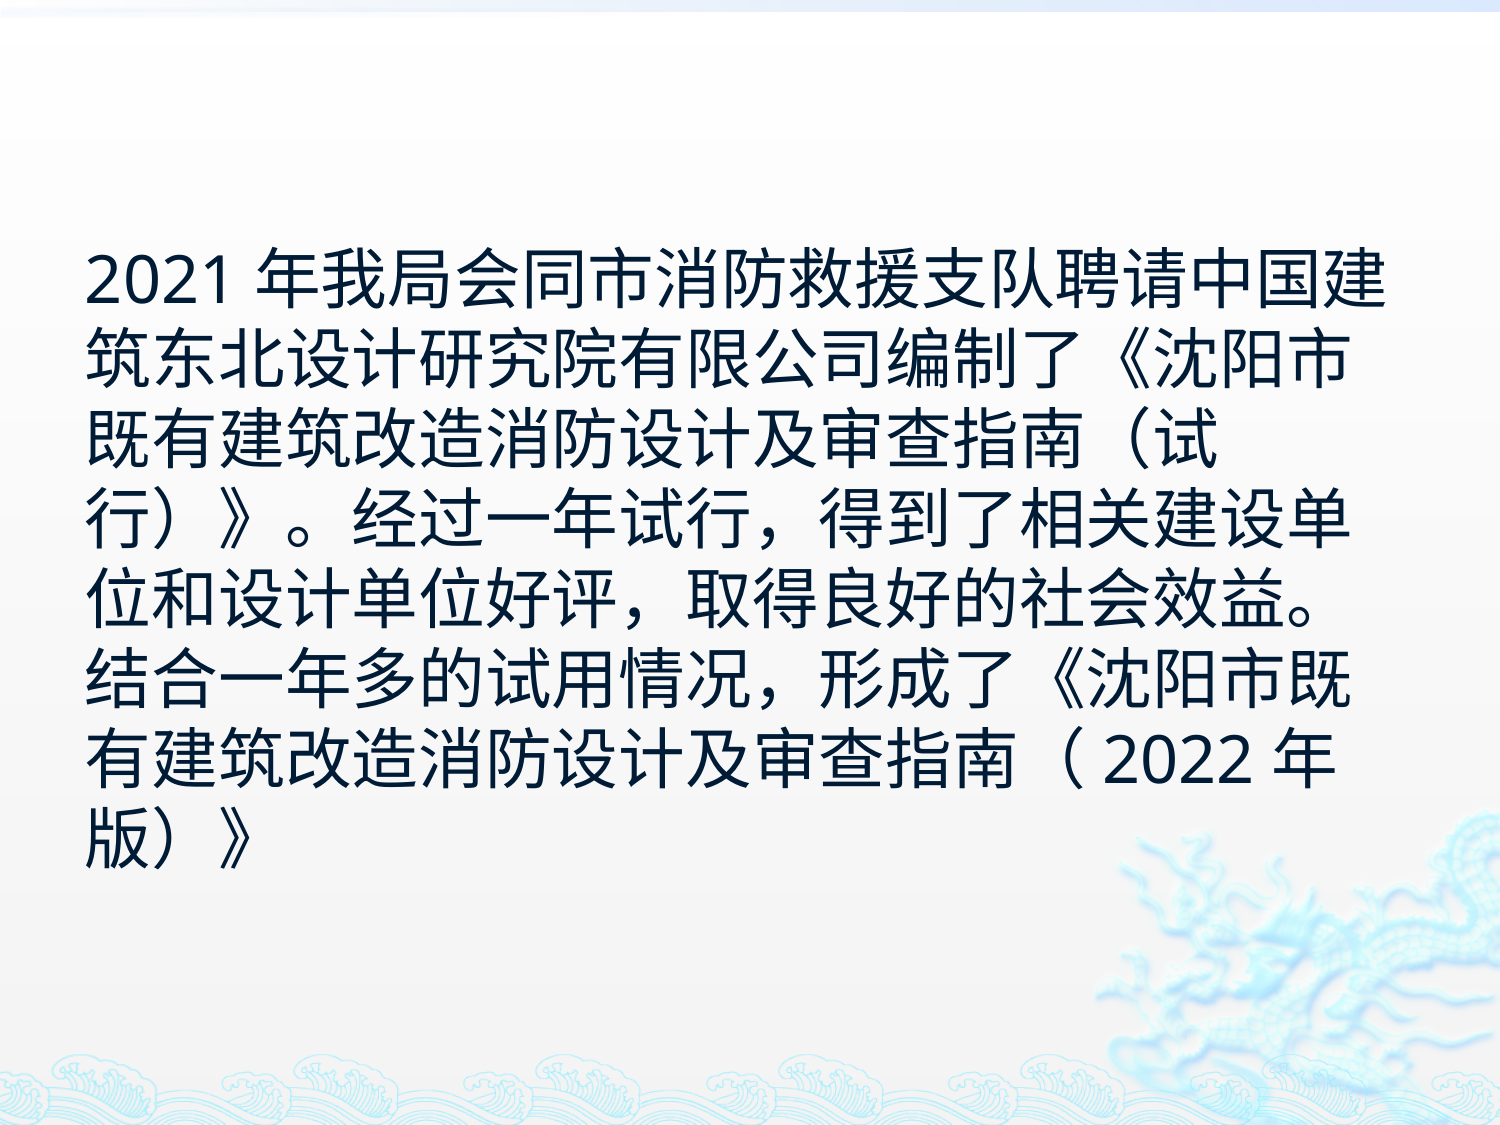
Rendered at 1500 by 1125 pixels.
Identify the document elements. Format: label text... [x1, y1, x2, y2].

title 2021年我局会同市消防救援支队聘请中国建筑东北设计研究院有限公司编制了《沈阳市既有建筑改造消防设计及审查指南（试行）》。经过一年试行，得到了相关建设单位和设计单位好评，取得良好的社会效益。结合一年多的试用情况，形成了《沈阳市既有建筑改造消防设计及审查指南（2022年版）》 [70, 175, 1421, 938]
